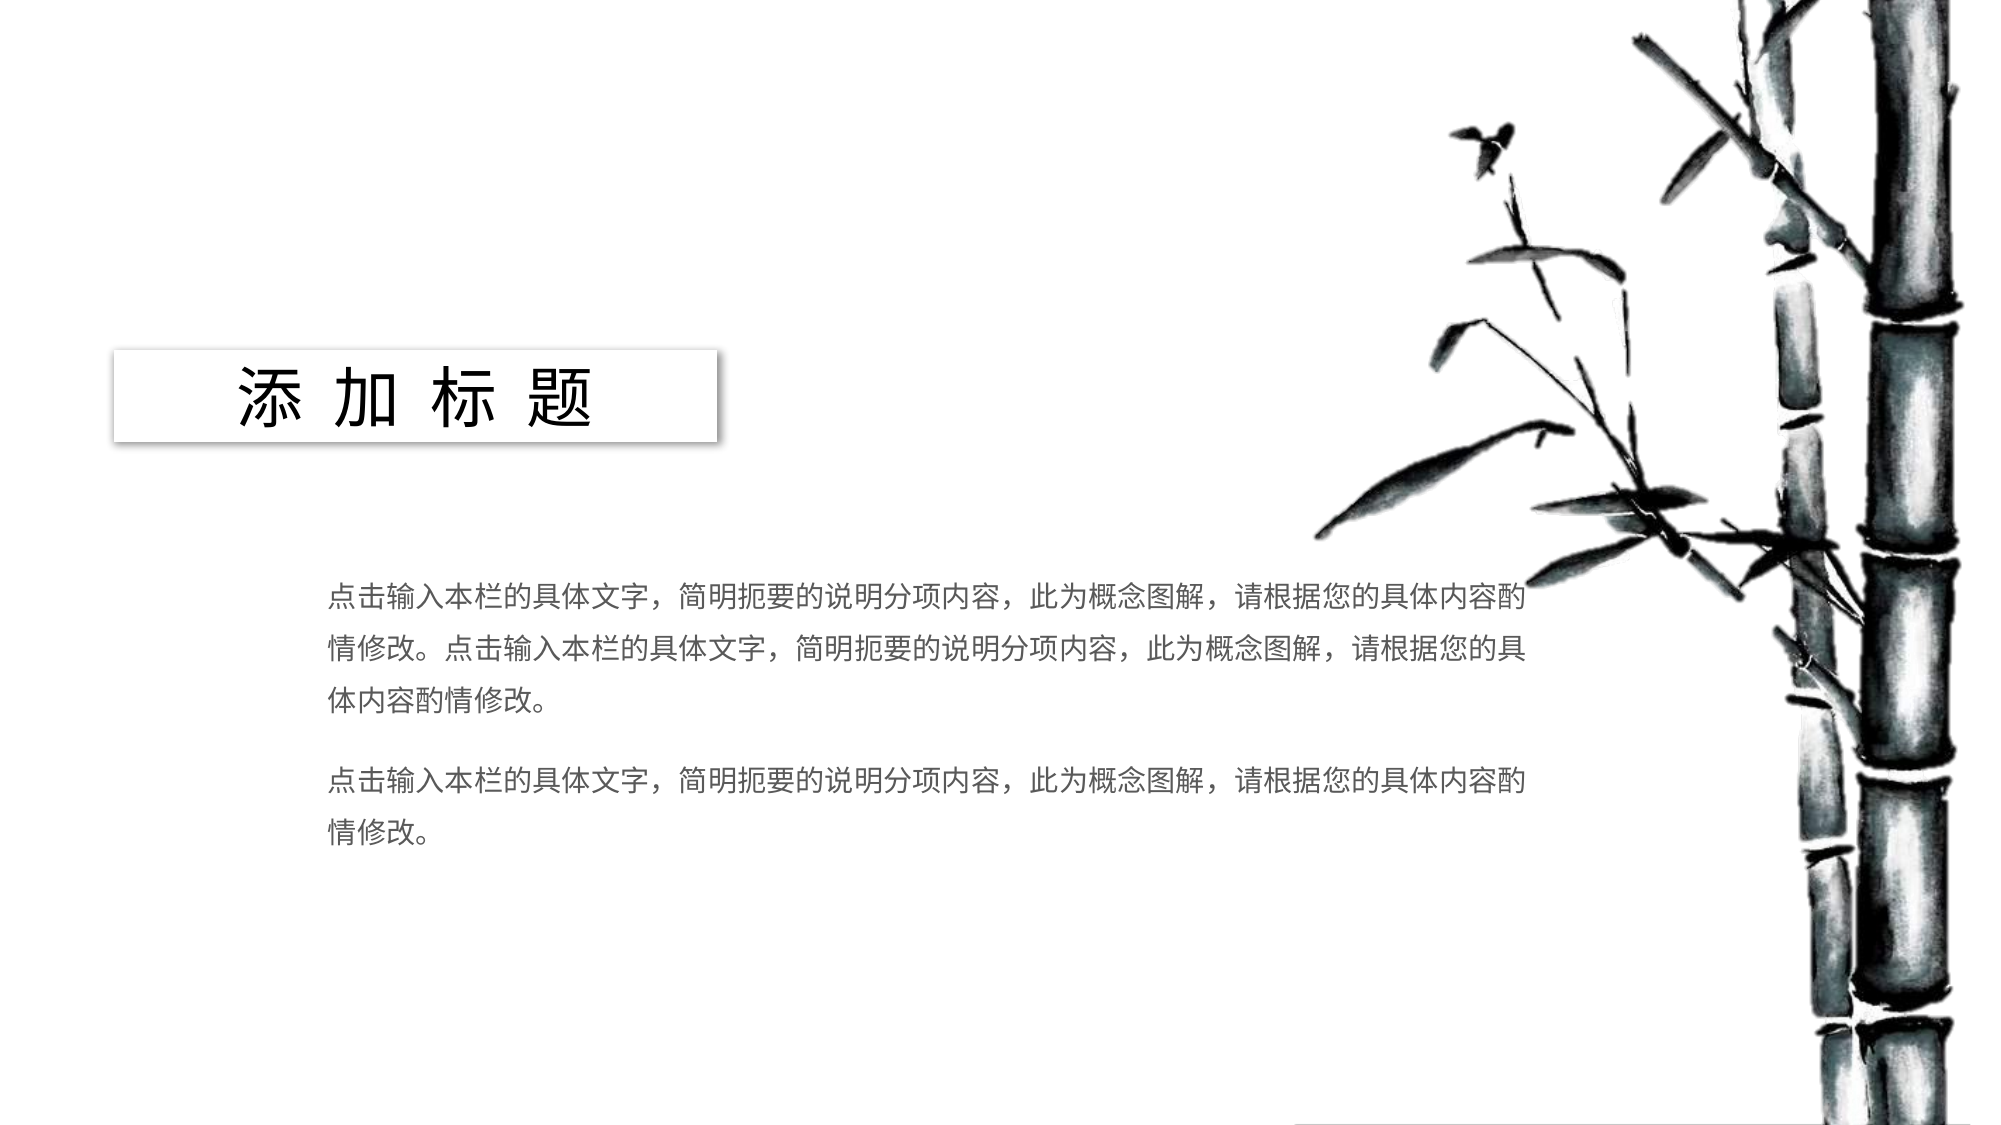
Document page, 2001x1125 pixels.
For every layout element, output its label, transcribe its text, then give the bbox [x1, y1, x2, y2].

text_box 点击输入本栏的具体文字，简明扼要的说明分项内容，此为概念图解，请根据您的具体内容酌情修改。点击输入本栏的具体文字，简明扼要的说明分项内容，此为概念图解，请根据您的具体内容酌情修改。 [313, 552, 1268, 737]
text_box 点击输入本栏的具体文字，简明扼要的说明分项内容，此为概念图解，请根据您的具体内容酌情修改。 [313, 737, 1268, 857]
text_box 添 加 标 题 [114, 350, 717, 442]
picture [1268, 0, 2000, 1125]
